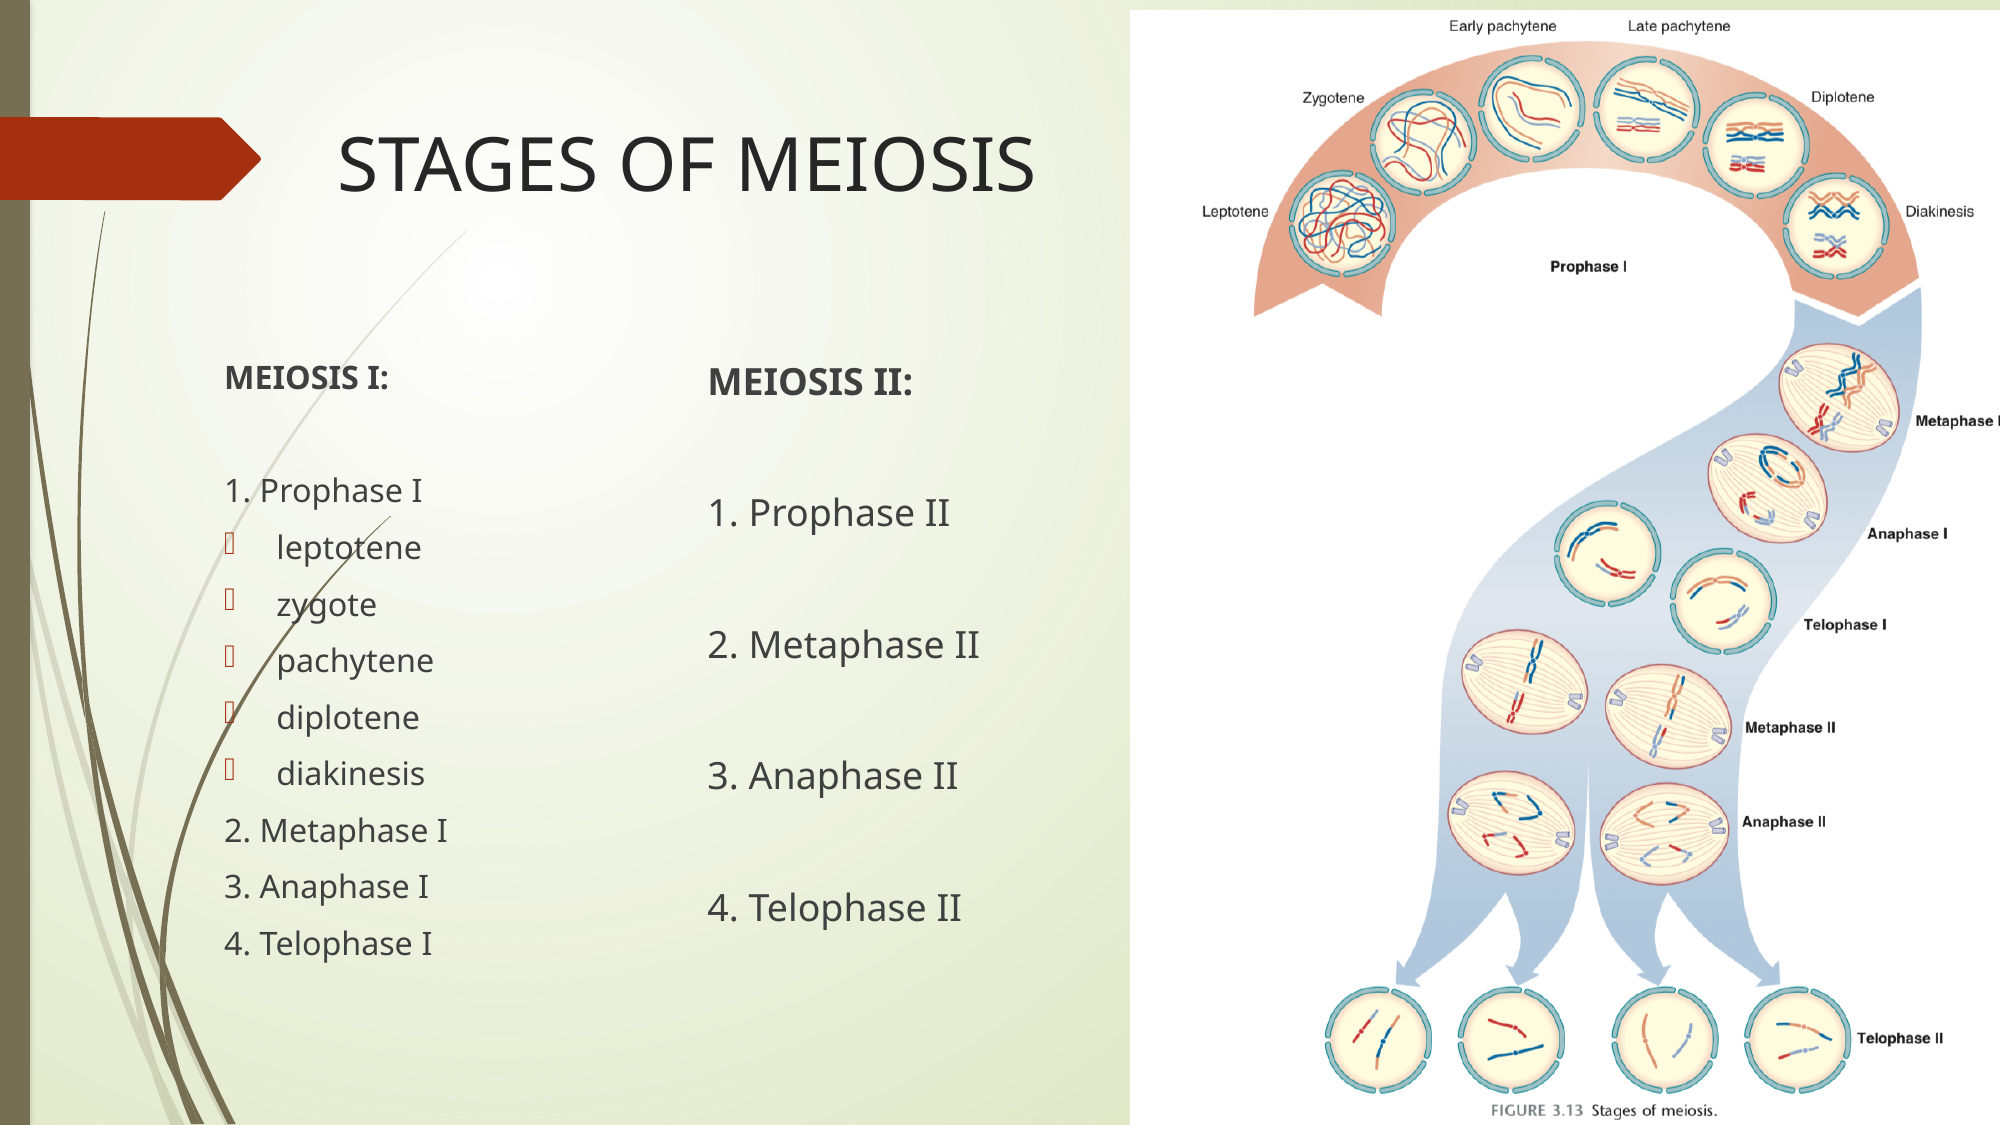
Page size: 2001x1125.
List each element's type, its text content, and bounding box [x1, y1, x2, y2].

text_box MEIOSIS II: 1. Prophase II 2. Metaphase II 3. Anaphase II 4. Telophase II [692, 350, 1125, 970]
picture [1130, 9, 2000, 1125]
list MEIOSIS I: 1. Prophase I leptotene zygote pachytene diplotene diakinesis 2. Metaphase I 3. Anaphase I 4. Telophase I [209, 350, 681, 970]
title STAGES OF MEIOSIS [322, 109, 1125, 320]
